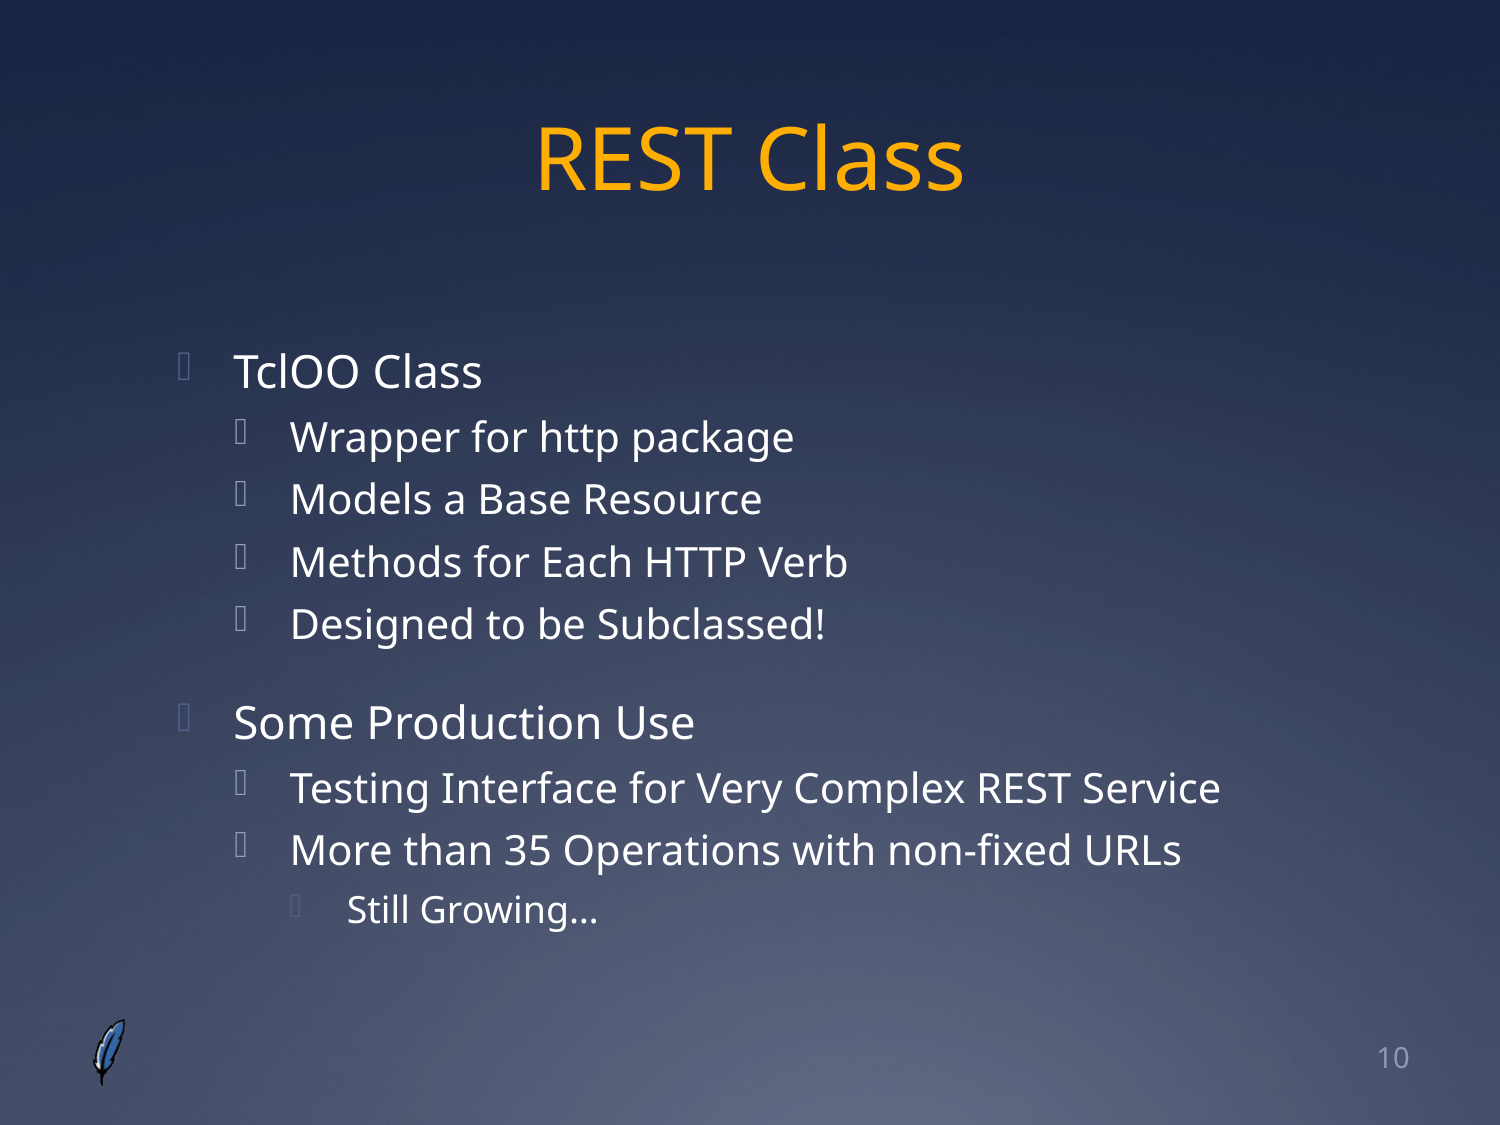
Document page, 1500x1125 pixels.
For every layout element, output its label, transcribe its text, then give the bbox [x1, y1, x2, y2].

list TclOO Class Wrapper for http package Models a Base Resource Methods for Each HTTP Verb Designed to be Subclassed! Some Production Use Testing Interface for Very Complex REST Service More than 35 Operations with non-fixed URLs Still Growing… [162, 335, 1338, 1005]
title REST Class [100, 95, 1400, 225]
picture [75, 1019, 143, 1088]
slide_number 10 [1325, 1029, 1425, 1090]
